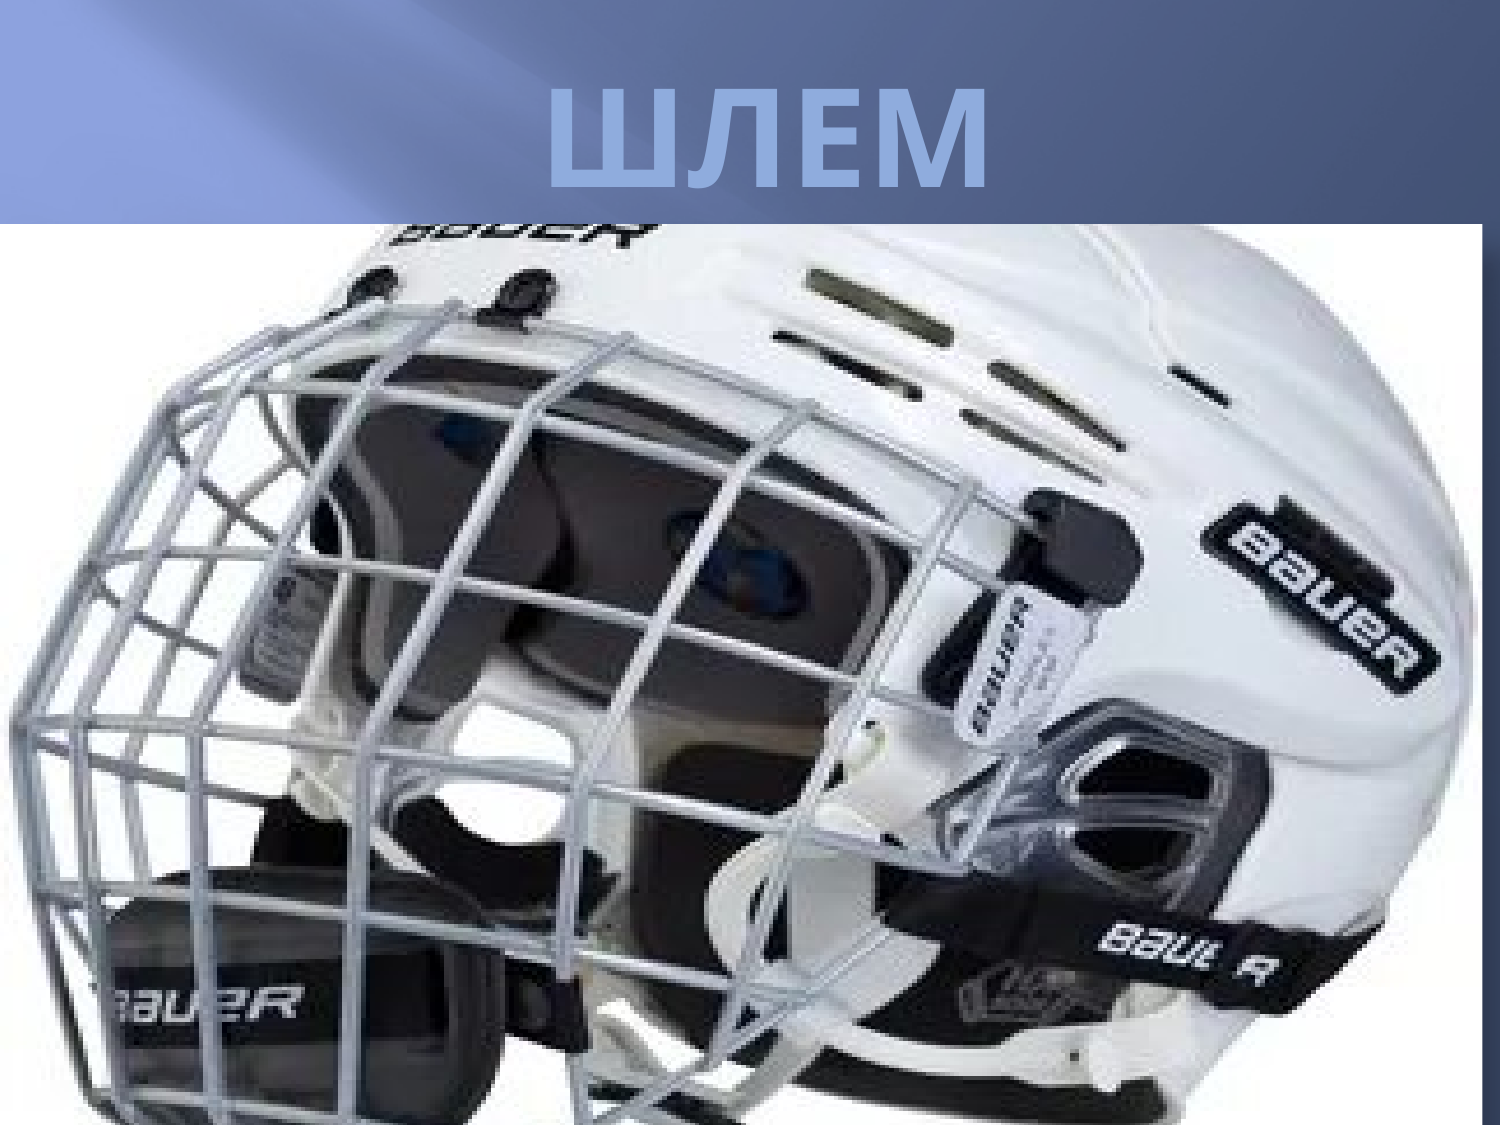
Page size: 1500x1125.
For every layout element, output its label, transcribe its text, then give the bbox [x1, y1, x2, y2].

picture [0, 224, 1483, 1125]
text_box ШЛЕМ [524, 42, 1013, 223]
title [312, 0, 1213, 209]
